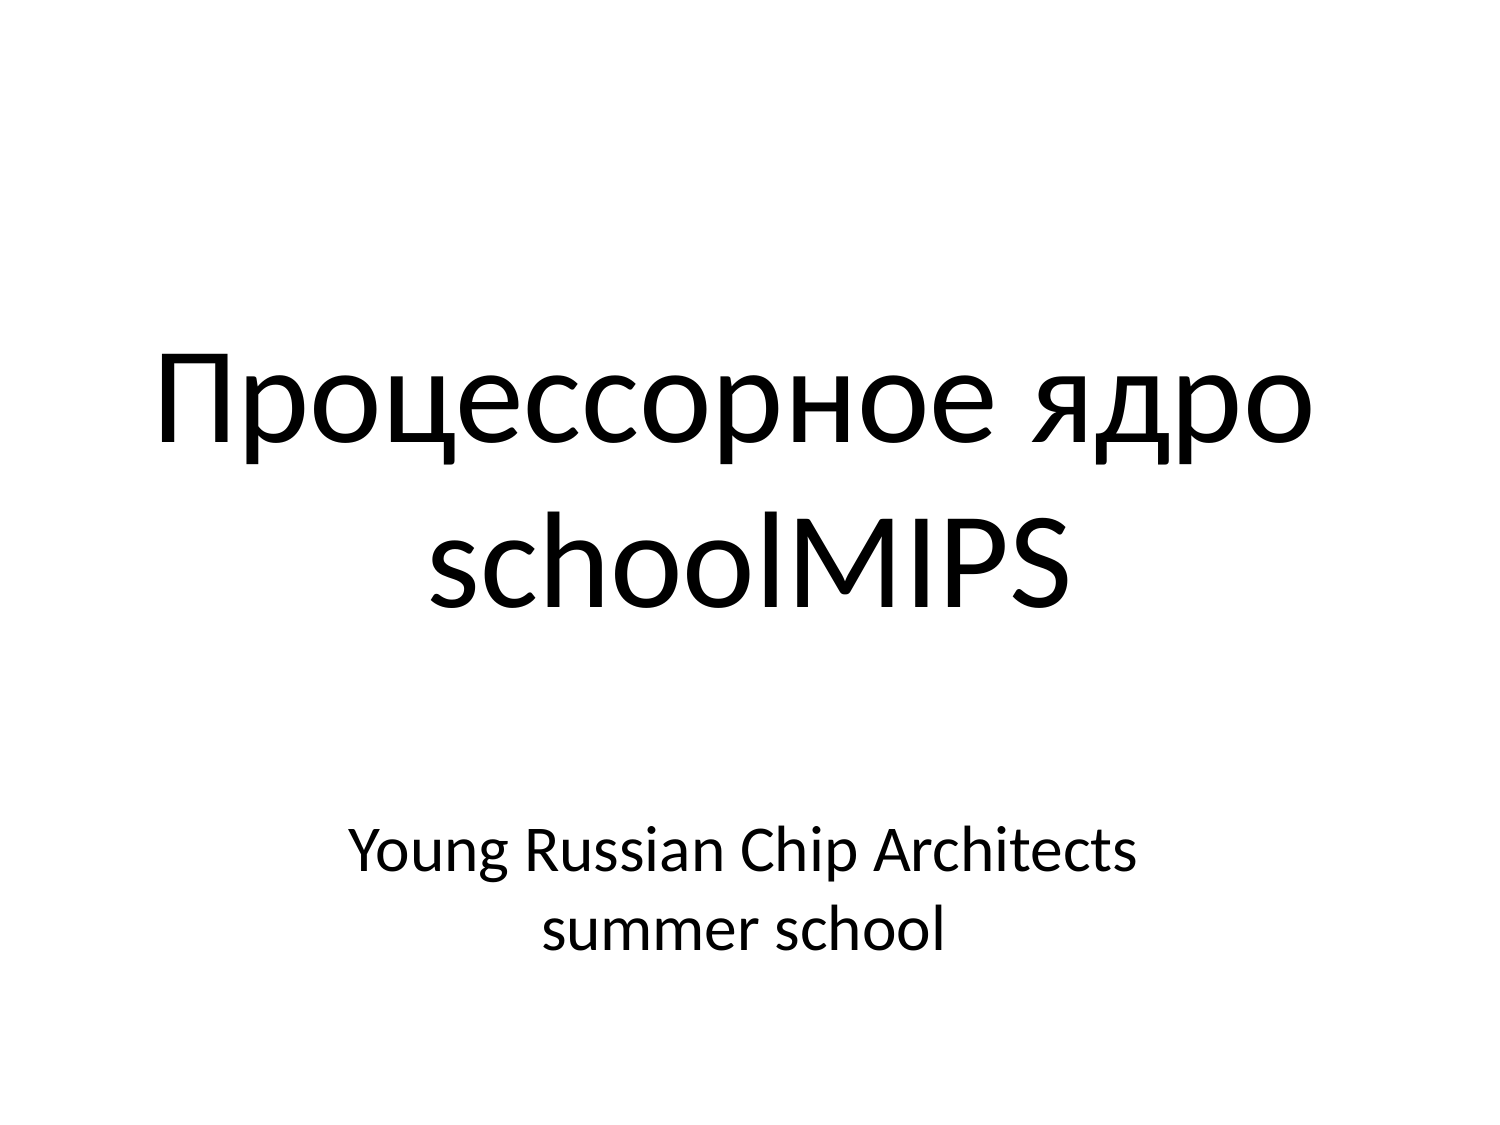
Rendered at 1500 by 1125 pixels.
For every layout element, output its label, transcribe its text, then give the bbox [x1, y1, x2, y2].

subtitle Young Russian Chip Architects summer school [218, 798, 1269, 972]
title Процессорное ядро schoolMIPS [112, 349, 1388, 591]
